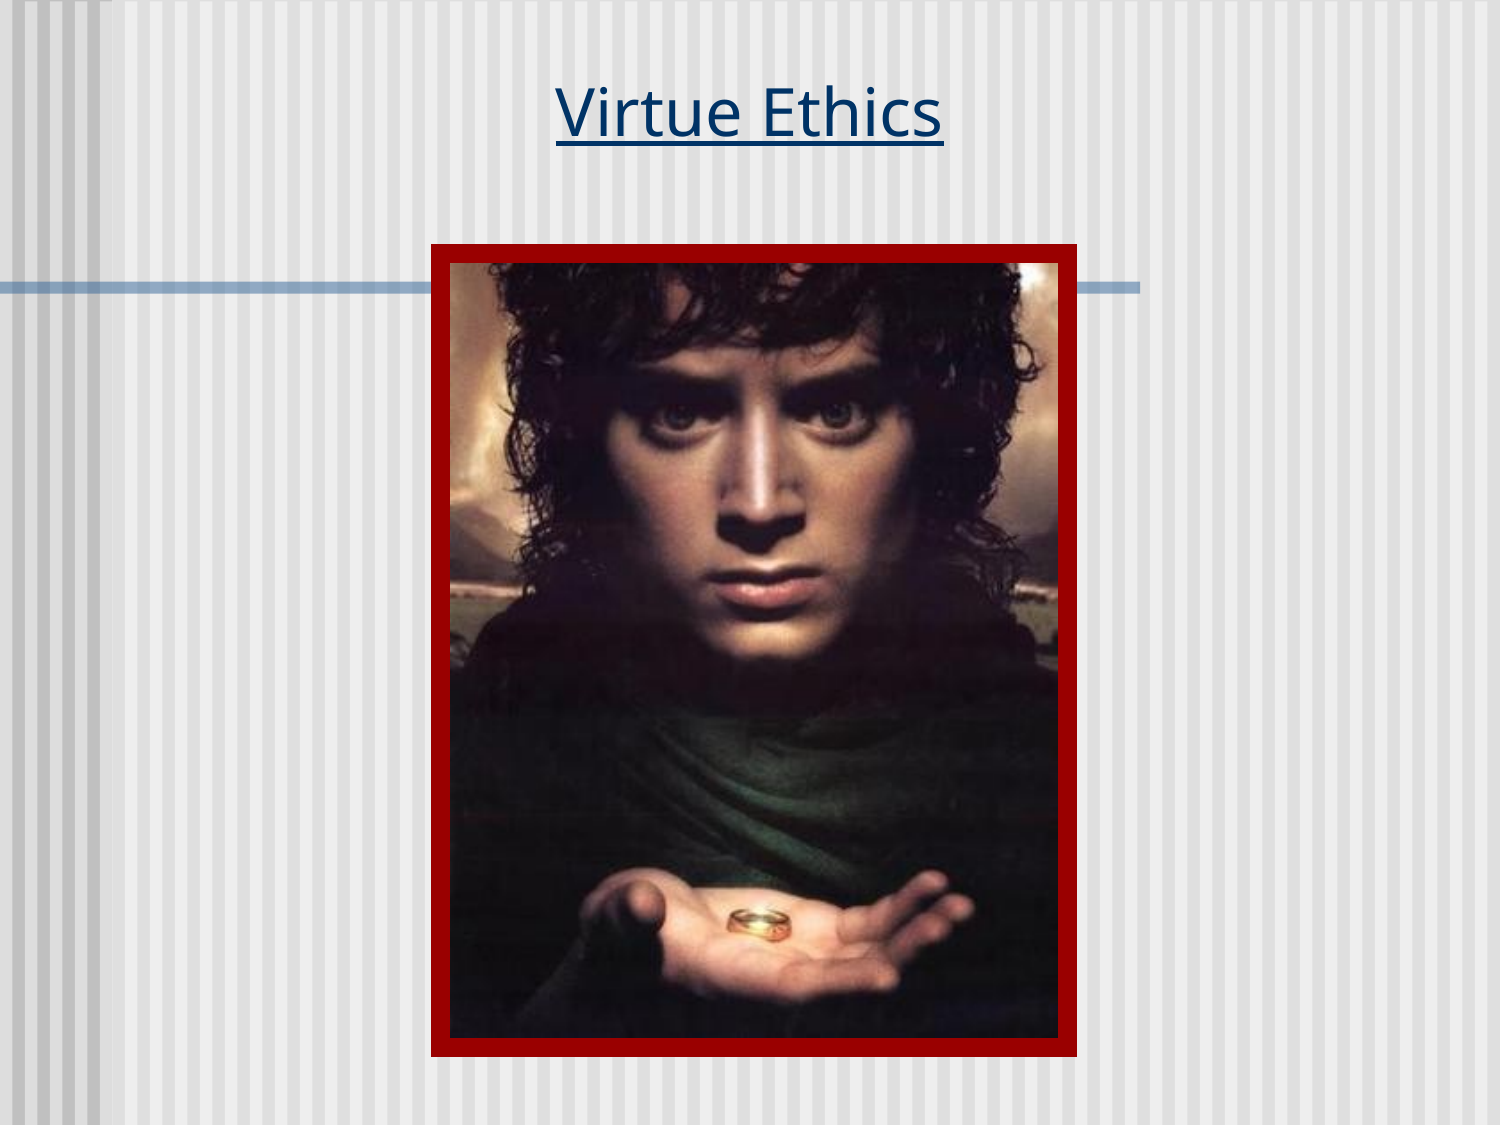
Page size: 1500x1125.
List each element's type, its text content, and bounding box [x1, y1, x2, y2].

picture [449, 262, 1058, 1039]
text_box Virtue Ethics [74, 62, 1425, 158]
